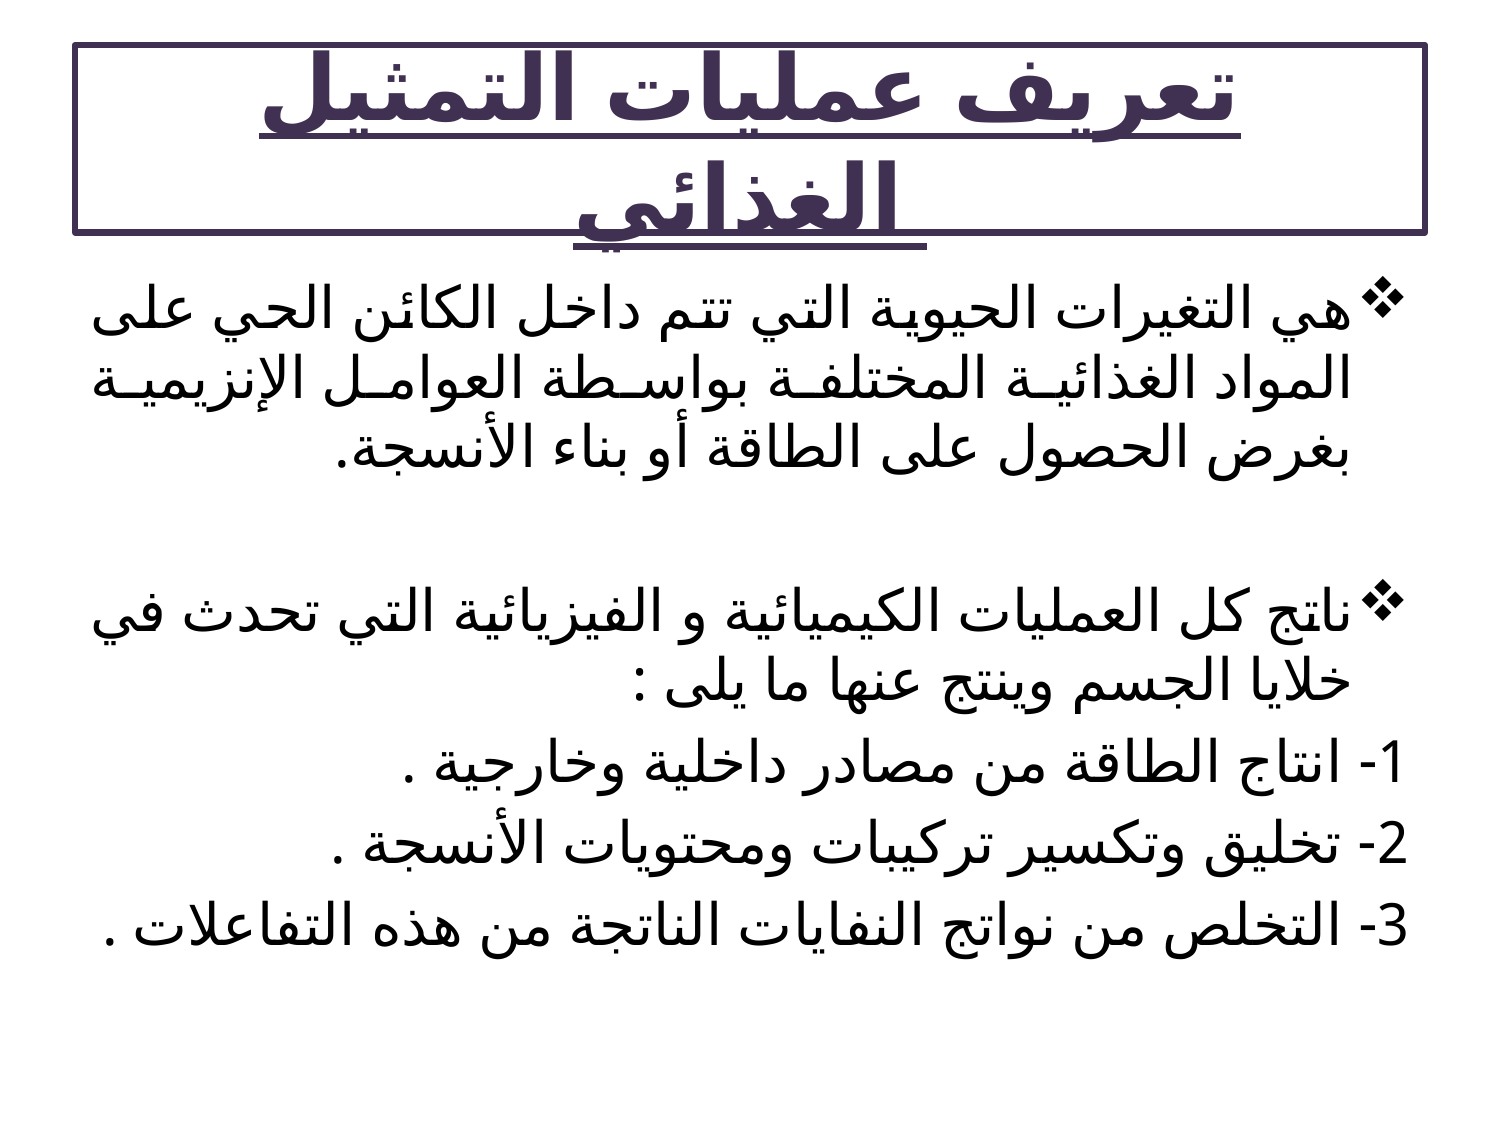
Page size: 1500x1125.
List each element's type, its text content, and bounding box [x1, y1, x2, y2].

title تعريف عمليات التمثيل الغذائي [75, 45, 1425, 233]
list هي التغيرات الحيوية التي تتم داخل الكائن الحي على المواد الغذائية المختلفة بواسطة العوامل الإنزيمية بغرض الحصول على الطاقة أو بناء الأنسجة. ناتج كل العمليات الكيميائية و الفيزيائية التي تحدث في خلايا الجسم وينتج عنها ما يلى : 1- انتاج الطاقة من مصادر داخلية وخارجية . 2- تخليق وتكسير تركيبات ومحتويات الأنسجة . 3- التخلص من نواتج النفايات الناتجة من هذه التفاعلات . [75, 262, 1425, 1005]
